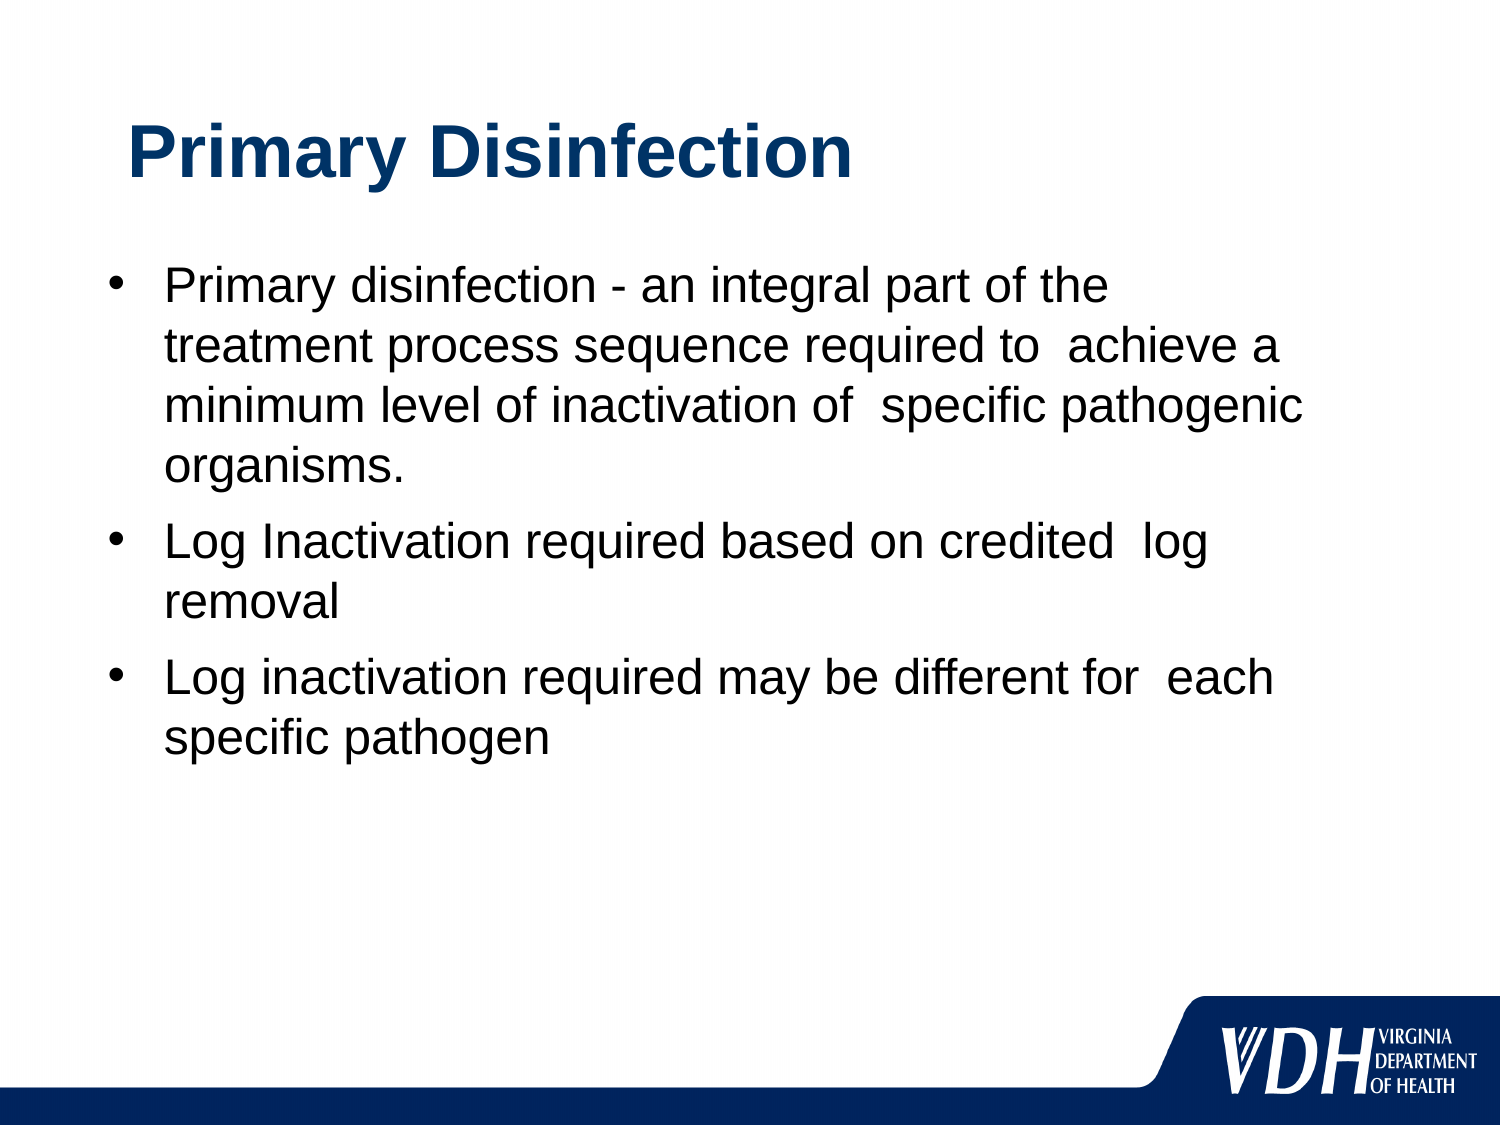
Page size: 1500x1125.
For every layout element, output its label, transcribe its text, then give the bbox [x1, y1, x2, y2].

title Primary Disinfection [125, 51, 863, 242]
text_box Primary disinfection - an integral part of the treatment process sequence required to achieve a minimum level of inactivation of specific pathogenic organisms. Log Inactivation required based on credited log removal Log inactivation required may be different for each specific pathogen [105, 249, 1395, 765]
picture [0, 0, 1500, 1125]
